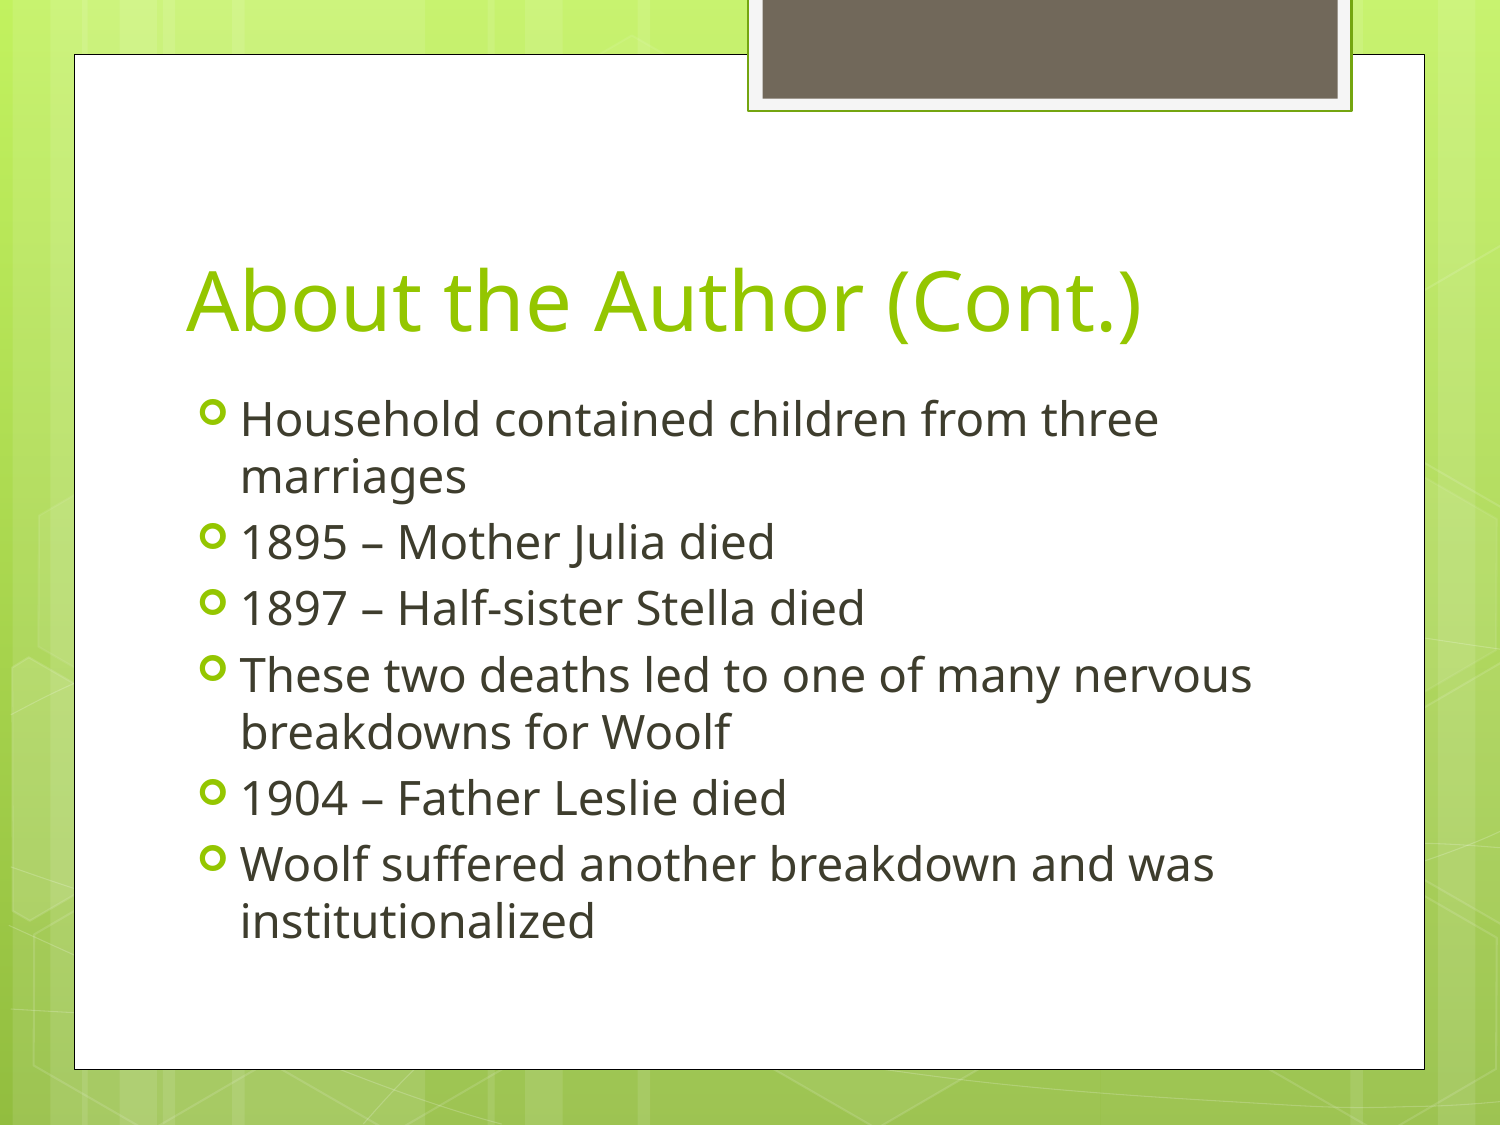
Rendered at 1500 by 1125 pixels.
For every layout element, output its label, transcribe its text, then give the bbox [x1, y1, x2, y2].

title About the Author (Cont.) [171, 168, 1324, 357]
list Household contained children from three marriages 1895 – Mother Julia died 1897 – Half-sister Stella died These two deaths led to one of many nervous breakdowns for Woolf 1904 – Father Leslie died Woolf suffered another breakdown and was institutionalized [171, 381, 1283, 957]
